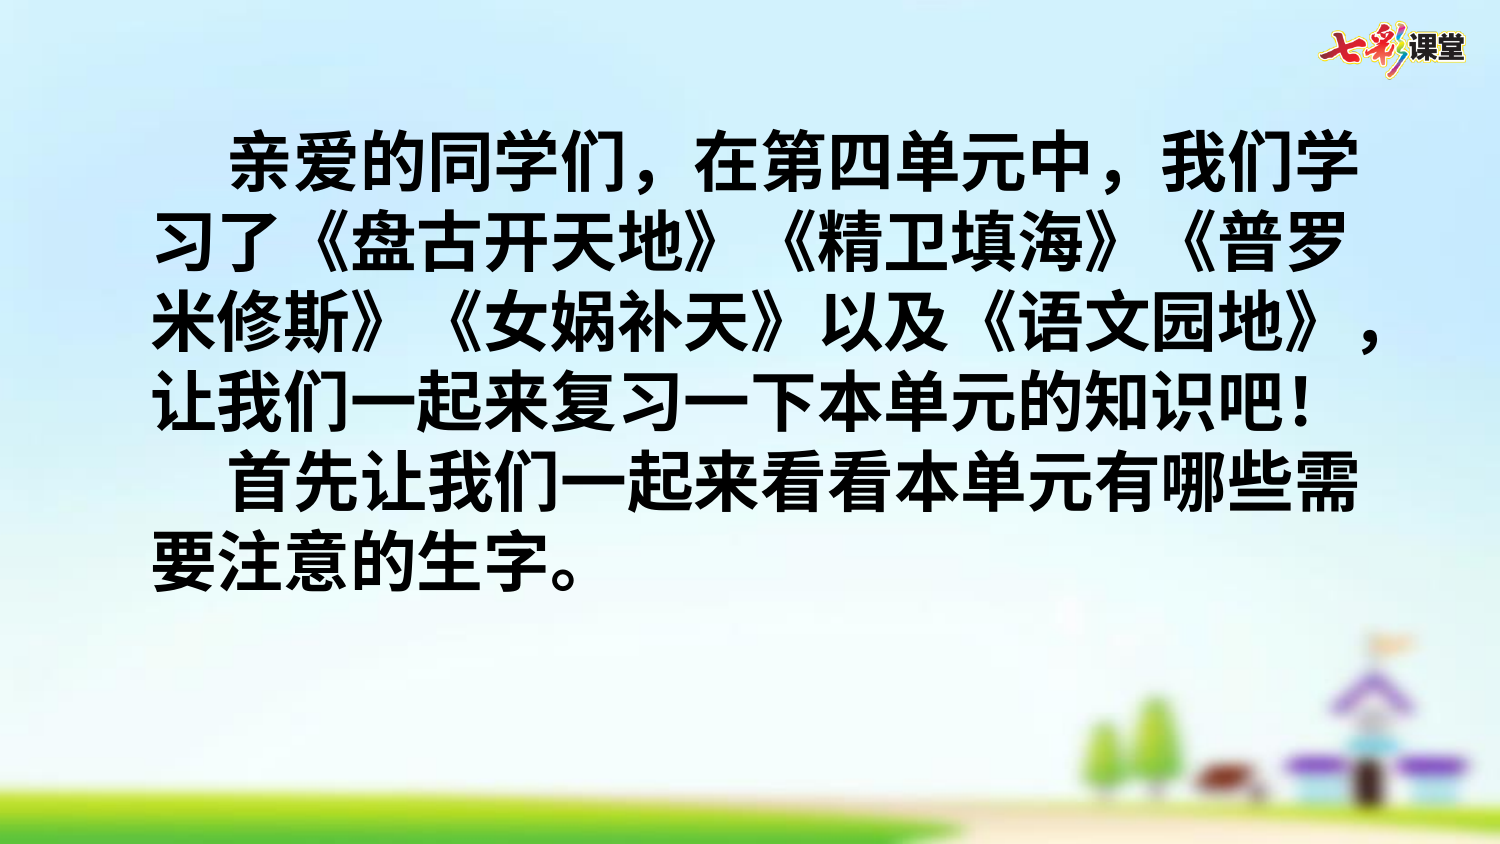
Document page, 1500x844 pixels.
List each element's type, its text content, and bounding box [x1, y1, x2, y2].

picture [0, 0, 1500, 844]
text_box 亲爱的同学们，在第四单元中，我们学习了《盘古开天地》《精卫填海》《普罗米修斯》《女娲补天》以及《语文园地》，让我们一起来复习一下本单元的知识吧！ 首先让我们一起来看看本单元有哪些需要注意的生字。 [135, 112, 1398, 607]
